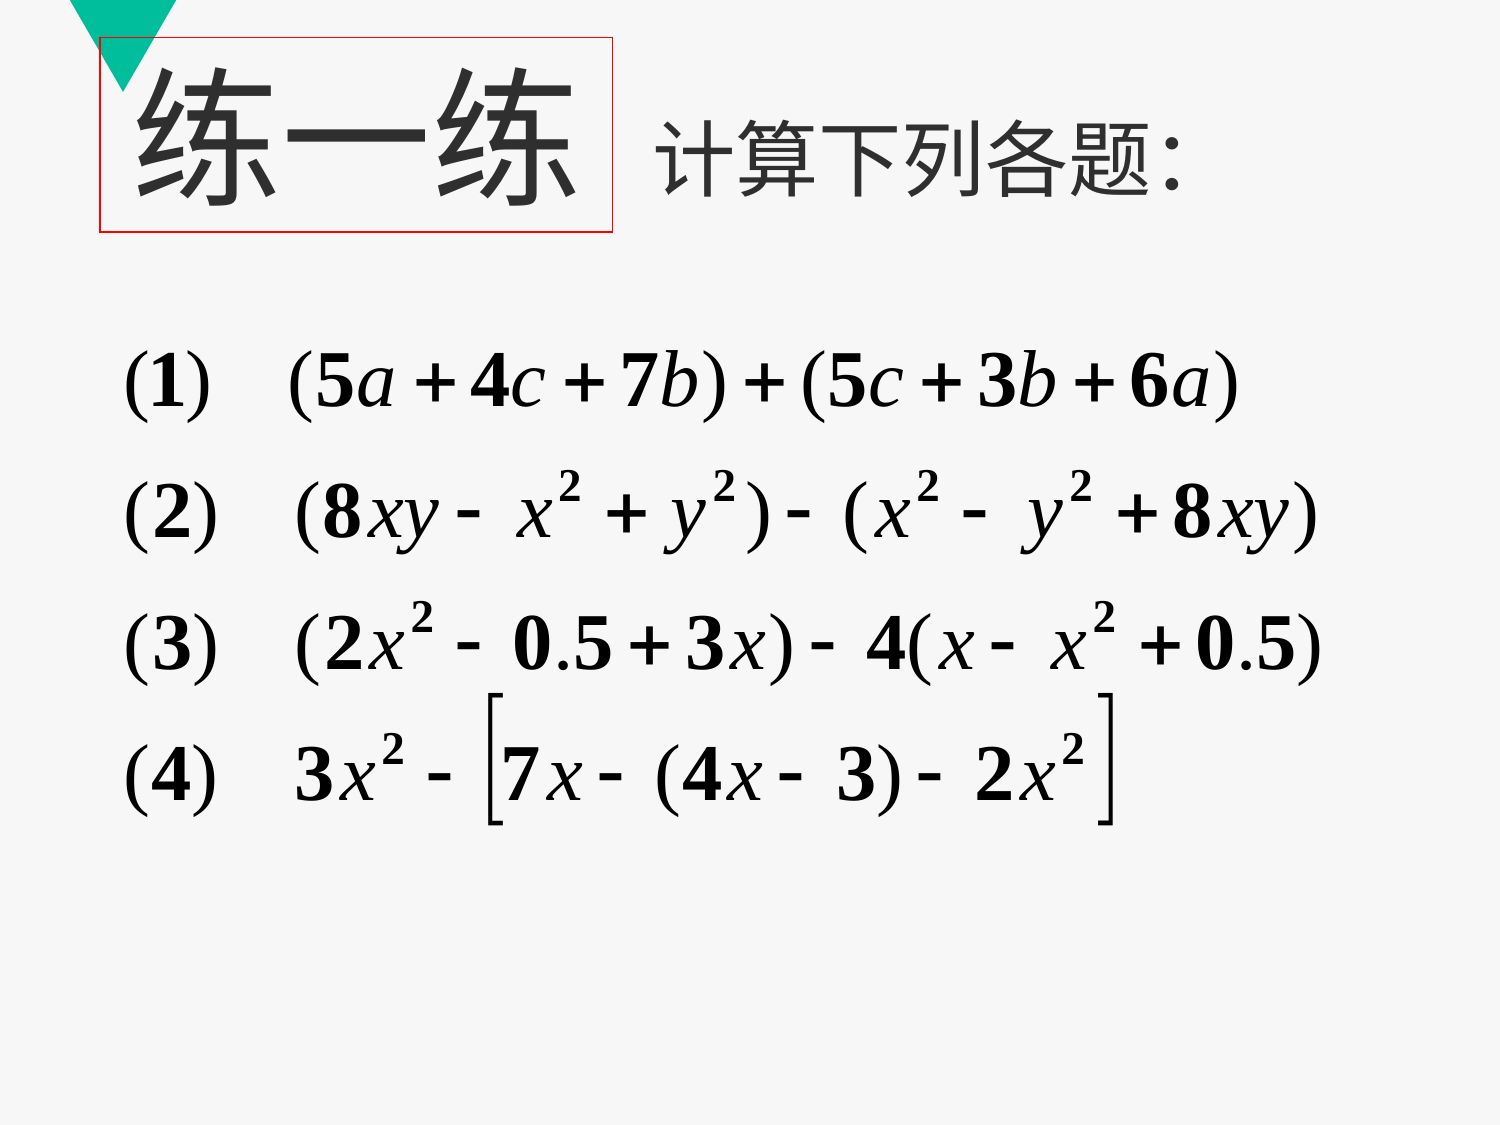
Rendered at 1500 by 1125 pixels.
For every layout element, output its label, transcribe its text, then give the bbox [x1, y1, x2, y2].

text_box 练一练 [99, 37, 613, 233]
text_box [112, 326, 1338, 838]
text_box 计算下列各题： [637, 99, 1463, 215]
